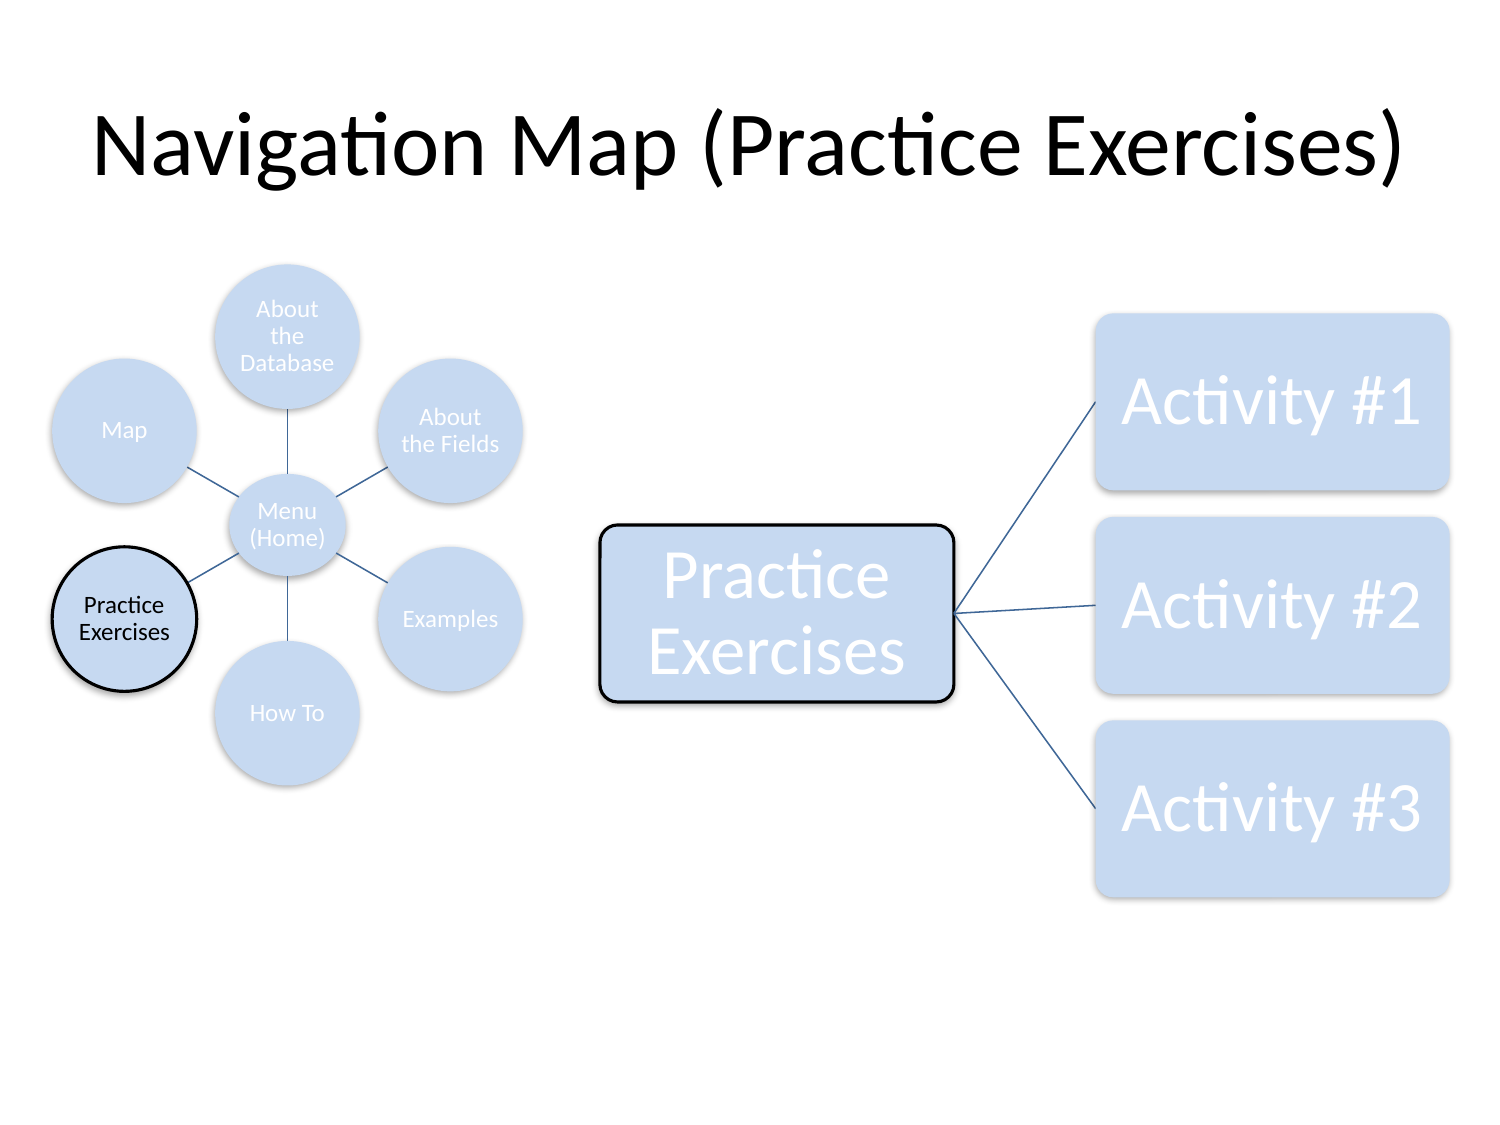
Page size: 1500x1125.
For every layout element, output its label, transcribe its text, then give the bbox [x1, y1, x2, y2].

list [599, 149, 1451, 1061]
title Navigation Map (Practice Exercises) [0, 45, 1500, 233]
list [0, 262, 576, 788]
